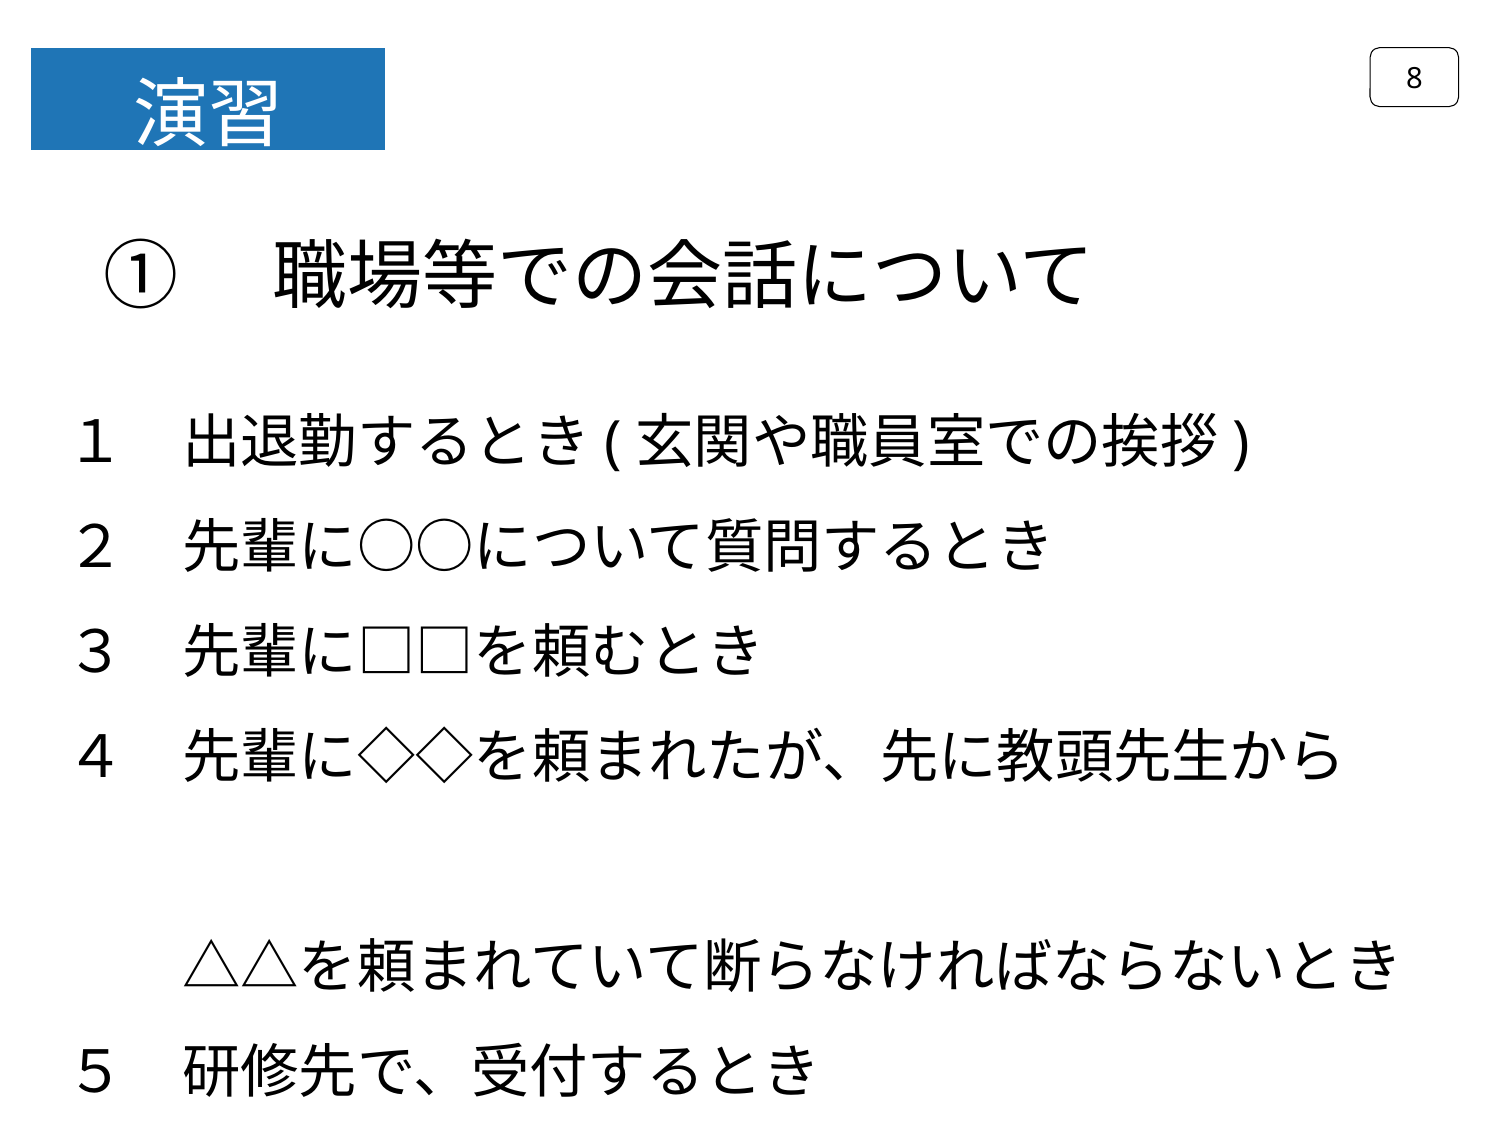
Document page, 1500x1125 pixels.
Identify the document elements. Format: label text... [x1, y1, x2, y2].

text_box ① 職場等での会話について [89, 219, 1415, 325]
text_box 演習 [31, 48, 385, 150]
text_box １ 出退勤するとき(玄関や職員室での挨拶) ２ 先輩に○○について質問するとき ３ 先輩に□□を頼むとき ４ 先輩に◇◇を頼まれたが、先に教頭先生から △△を頼まれていて断らなければならないとき ５ 研修先で、受付するとき [51, 361, 1447, 1112]
text_box 8 [1368, 46, 1460, 108]
